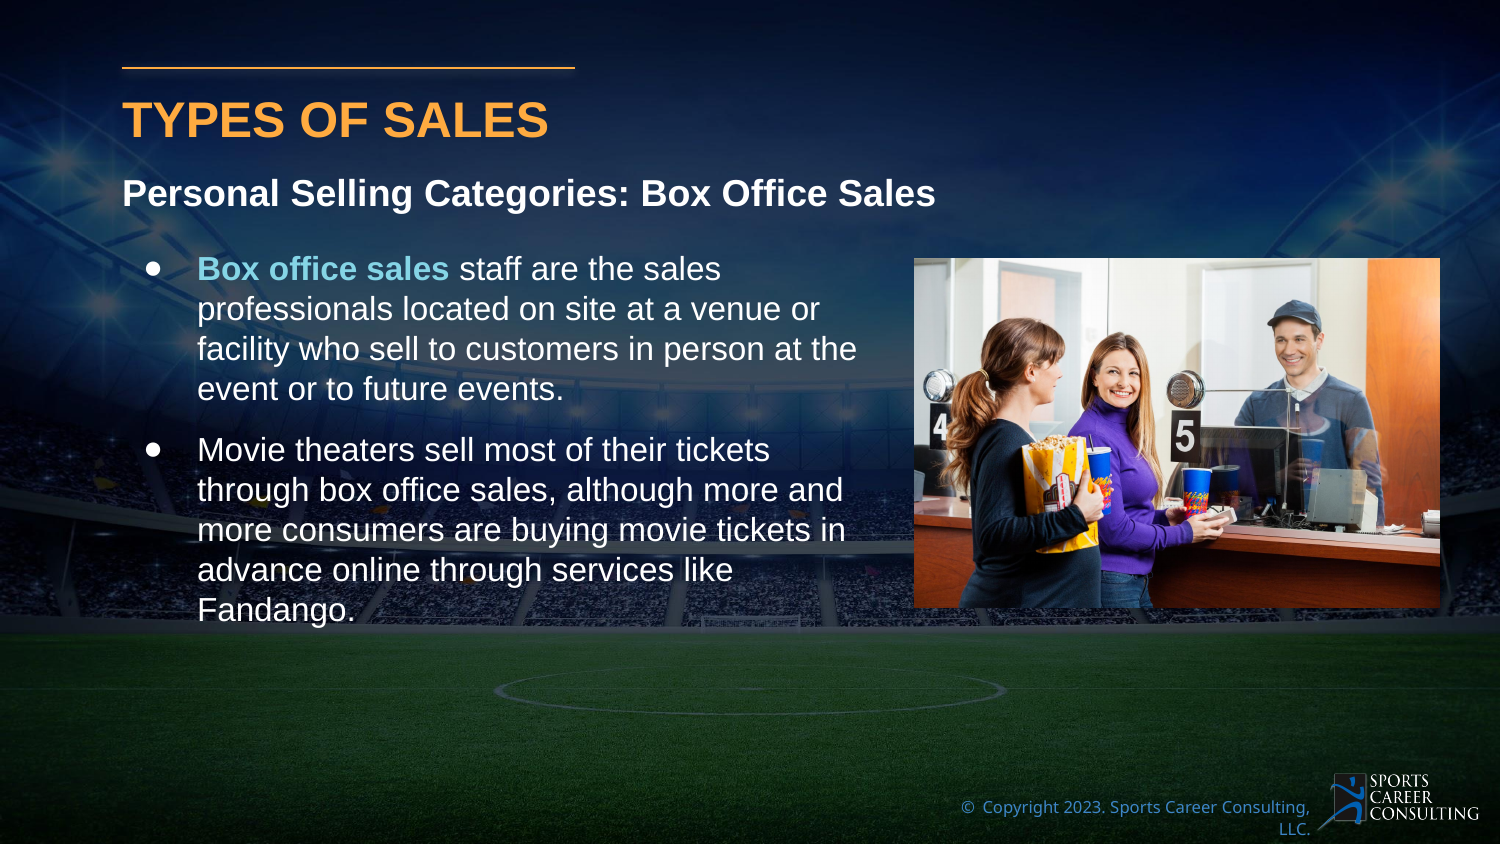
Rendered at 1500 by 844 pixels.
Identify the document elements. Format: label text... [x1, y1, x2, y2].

title TYPES OF SALES Personal Selling Categories: Box Office Sales [107, 72, 1049, 228]
text_box © Copyright 2023. Sports Career Consulting, LLC. [914, 769, 1326, 844]
list Box office sales staff are the sales professionals located on site at a venue or facility who sell to customers in person at the event or to future events. Movie theaters sell most of their tickets through box office sales, although more and more consumers are buying movie tickets in advance online through services like Fandango. [107, 232, 885, 773]
picture [0, 0, 1500, 844]
